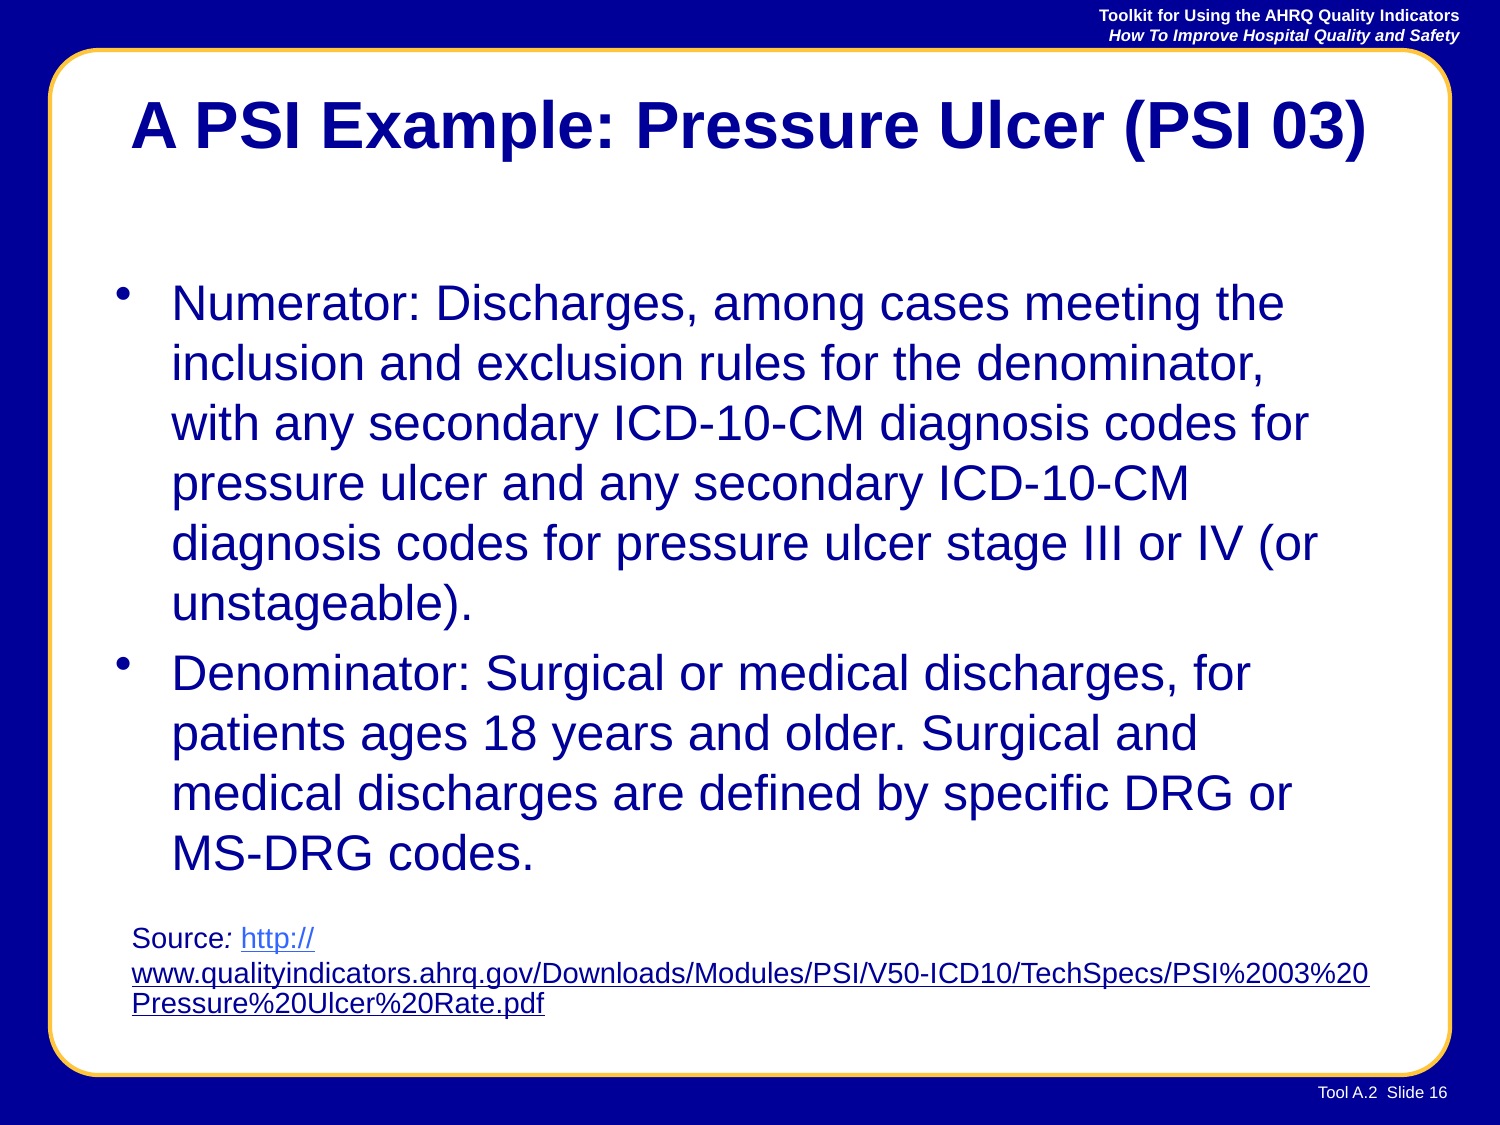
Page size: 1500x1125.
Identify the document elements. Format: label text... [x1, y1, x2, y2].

title A PSI Example: Pressure Ulcer (PSI 03) [112, 75, 1388, 200]
list Numerator: Discharges, among cases meeting the inclusion and exclusion rules for the denominator, with any secondary ICD-10-CM diagnosis codes for pressure ulcer and any secondary ICD-10-CM diagnosis codes for pressure ulcer stage III or IV (or unstageable). Denominator: Surgical or medical discharges, for patients ages 18 years and older. Surgical and medical discharges are defined by specific DRG or MS-DRG codes. [99, 262, 1375, 976]
text_box Source: http://www.qualityindicators.ahrq.gov/Downloads/Modules/PSI/V50-ICD10/TechSpecs/PSI%2003%20Pressure%20Ulcer%20Rate.pdf [116, 912, 1405, 1033]
